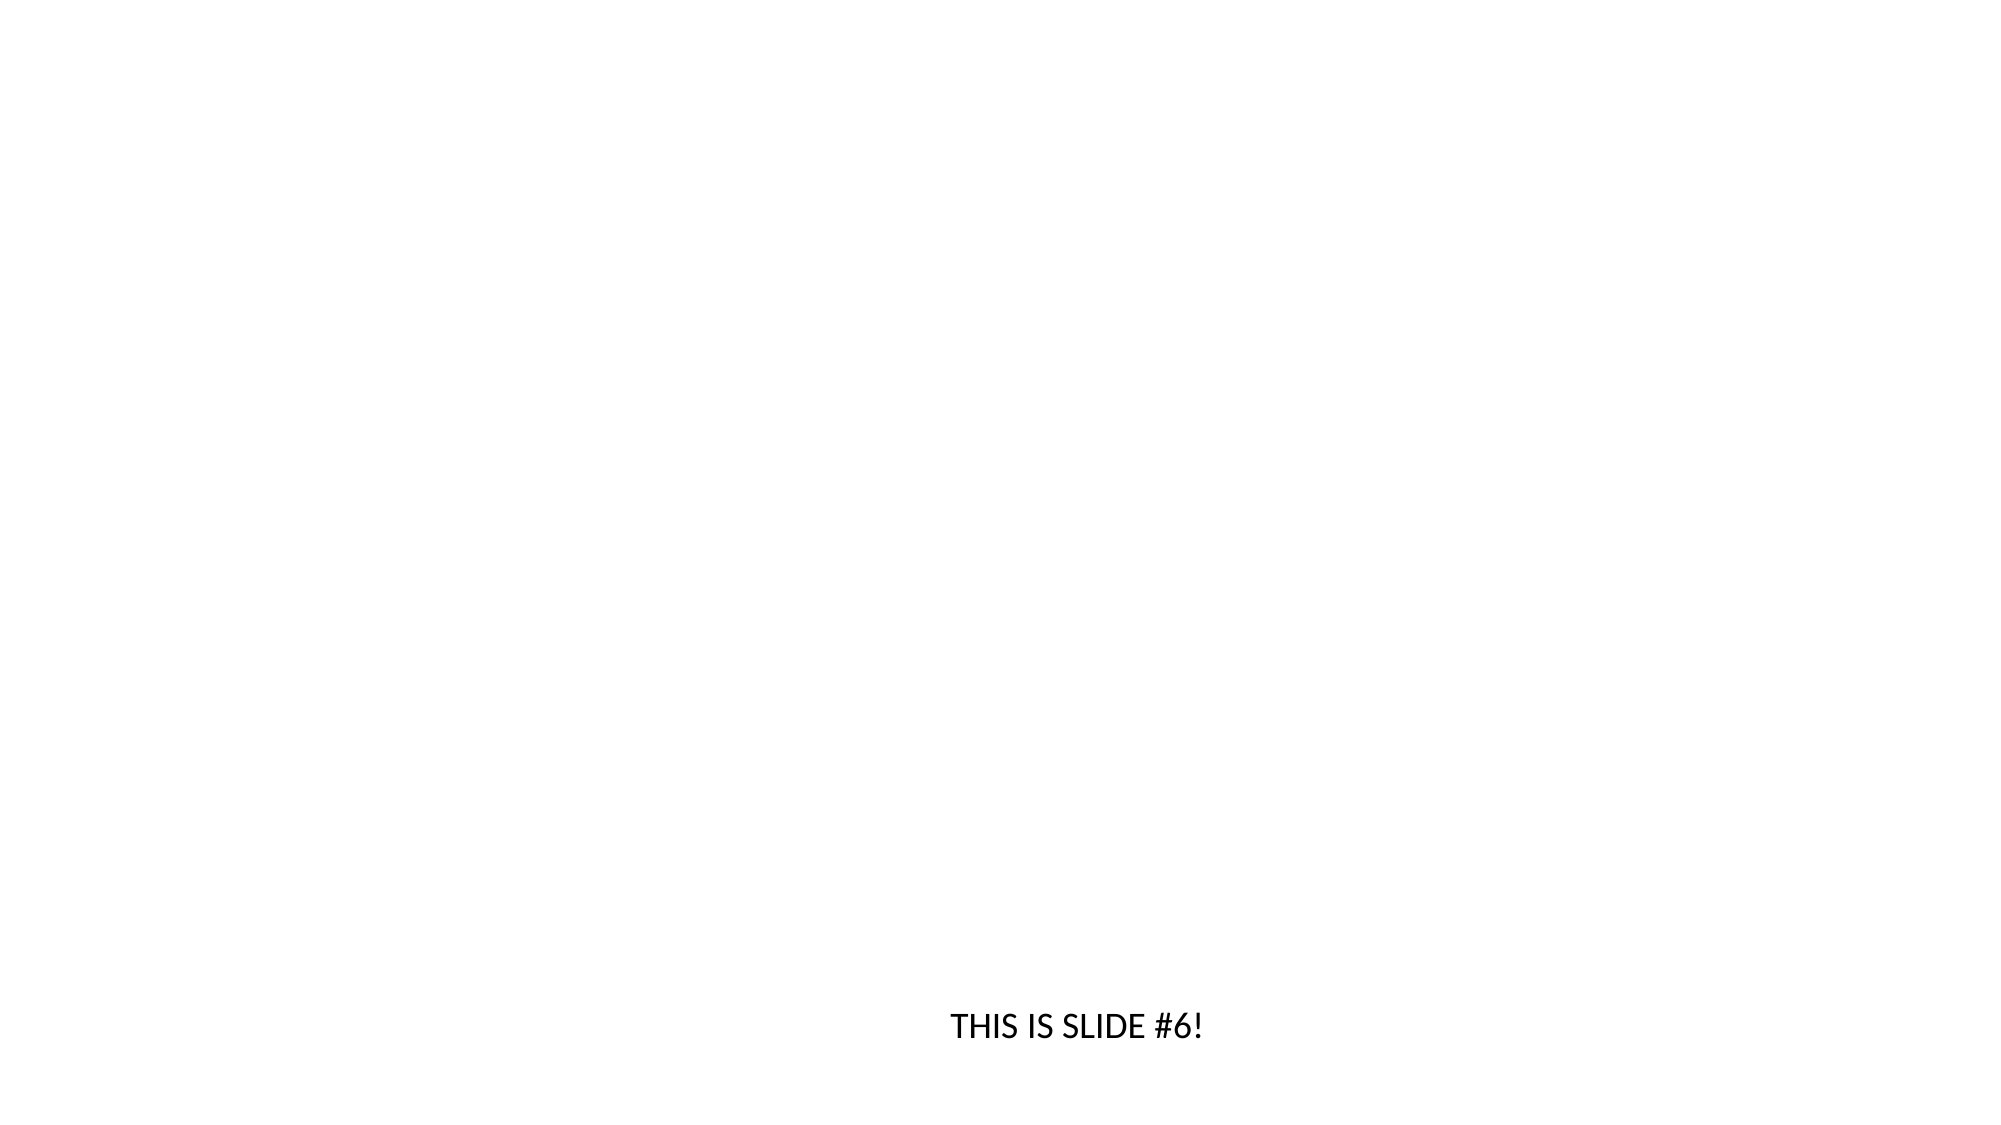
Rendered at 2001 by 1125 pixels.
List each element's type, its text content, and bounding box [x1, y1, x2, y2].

text_box THIS IS SLIDE #6! [935, 993, 1887, 1054]
